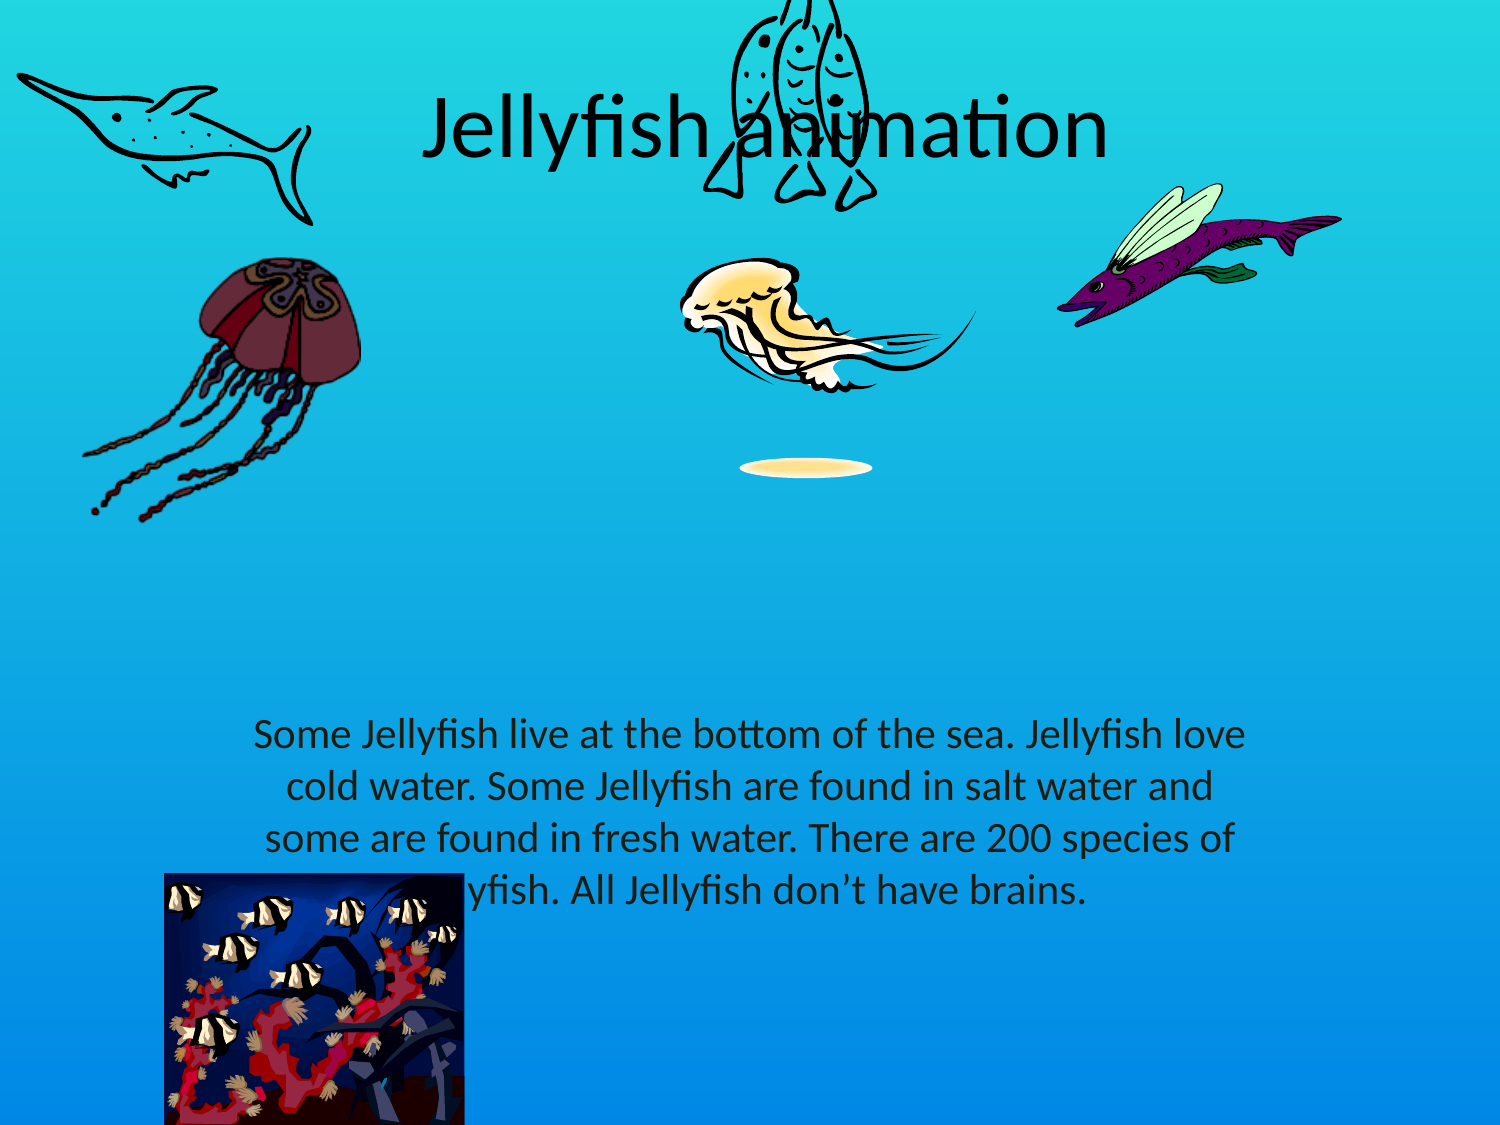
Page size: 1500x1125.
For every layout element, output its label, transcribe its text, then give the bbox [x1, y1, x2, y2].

title Jellyfish animation [128, 0, 1404, 242]
picture [1041, 185, 1339, 302]
picture [0, 257, 1500, 523]
picture [91, 506, 100, 516]
picture [672, 457, 984, 490]
picture [16, 72, 314, 227]
picture [702, 0, 878, 212]
subtitle Some Jellyfish live at the bottom of the sea. Jellyfish love cold water. Some Jellyfish are found in salt water and some are found in fresh water. There are 200 species of Jellyfish. All Jellyfish don’t have brains. [225, 637, 1275, 925]
picture [677, 257, 978, 482]
picture [163, 874, 465, 1125]
